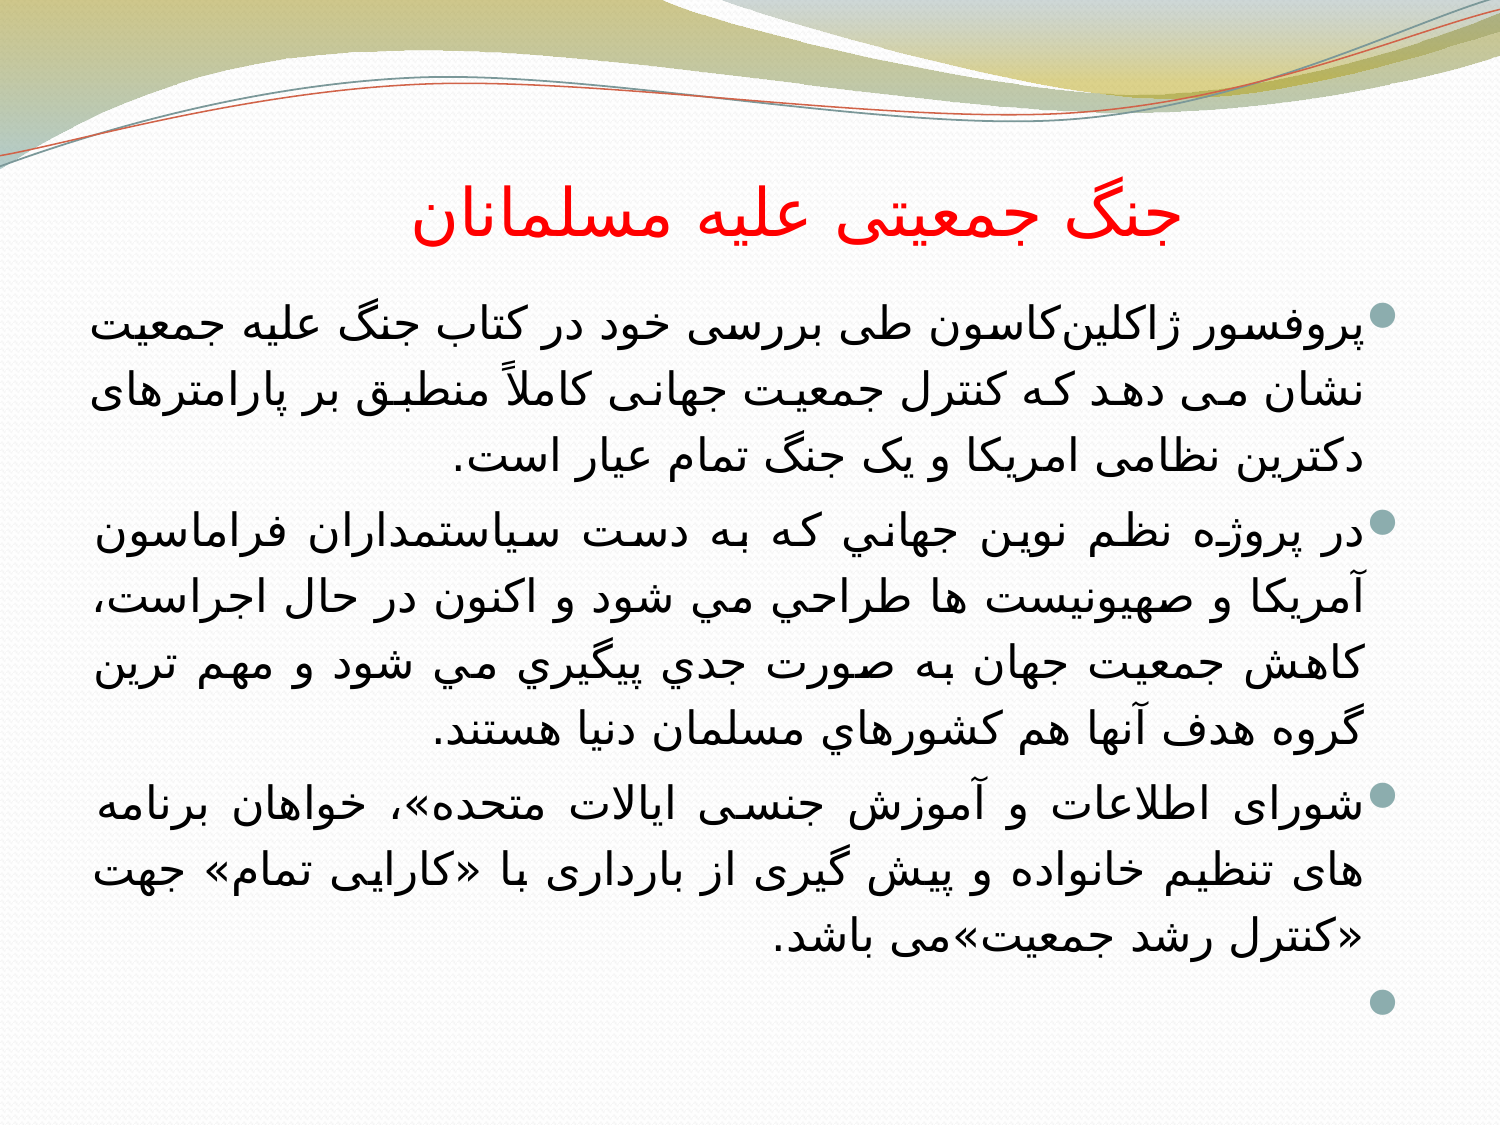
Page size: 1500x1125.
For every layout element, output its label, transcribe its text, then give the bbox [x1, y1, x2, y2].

list پروفسور ژاکلین‌کاسون طی بررسی خود در کتاب جنگ علیه جمعیت نشان می دهد که کنترل جمعیت جهانی کاملاً منطبق بر پارامترهای دکترین نظامی امریکا و یک جنگ تمام عیار است. در پروژه نظم نوين جهاني كه به دست سياستمداران فراماسون آمريكا و صهيونيست ها طراحي مي شود و اكنون در حال اجراست، كاهش جمعيت جهان به صورت جدي پيگيري مي شود و مهم ترين گروه هدف آنها هم كشورهاي مسلمان دنيا هستند. شورای اطلاعات و آموزش جنسی ایالات متحده»، خواهان برنامه های تنظیم خانواده و پیش گیری از بارداری با «کارایی تمام» جهت «کنترل رشد جمعیت»می باشد. [74, 274, 1426, 1038]
title جنگ جمعیتی علیه مسلمانان [349, 162, 1226, 251]
